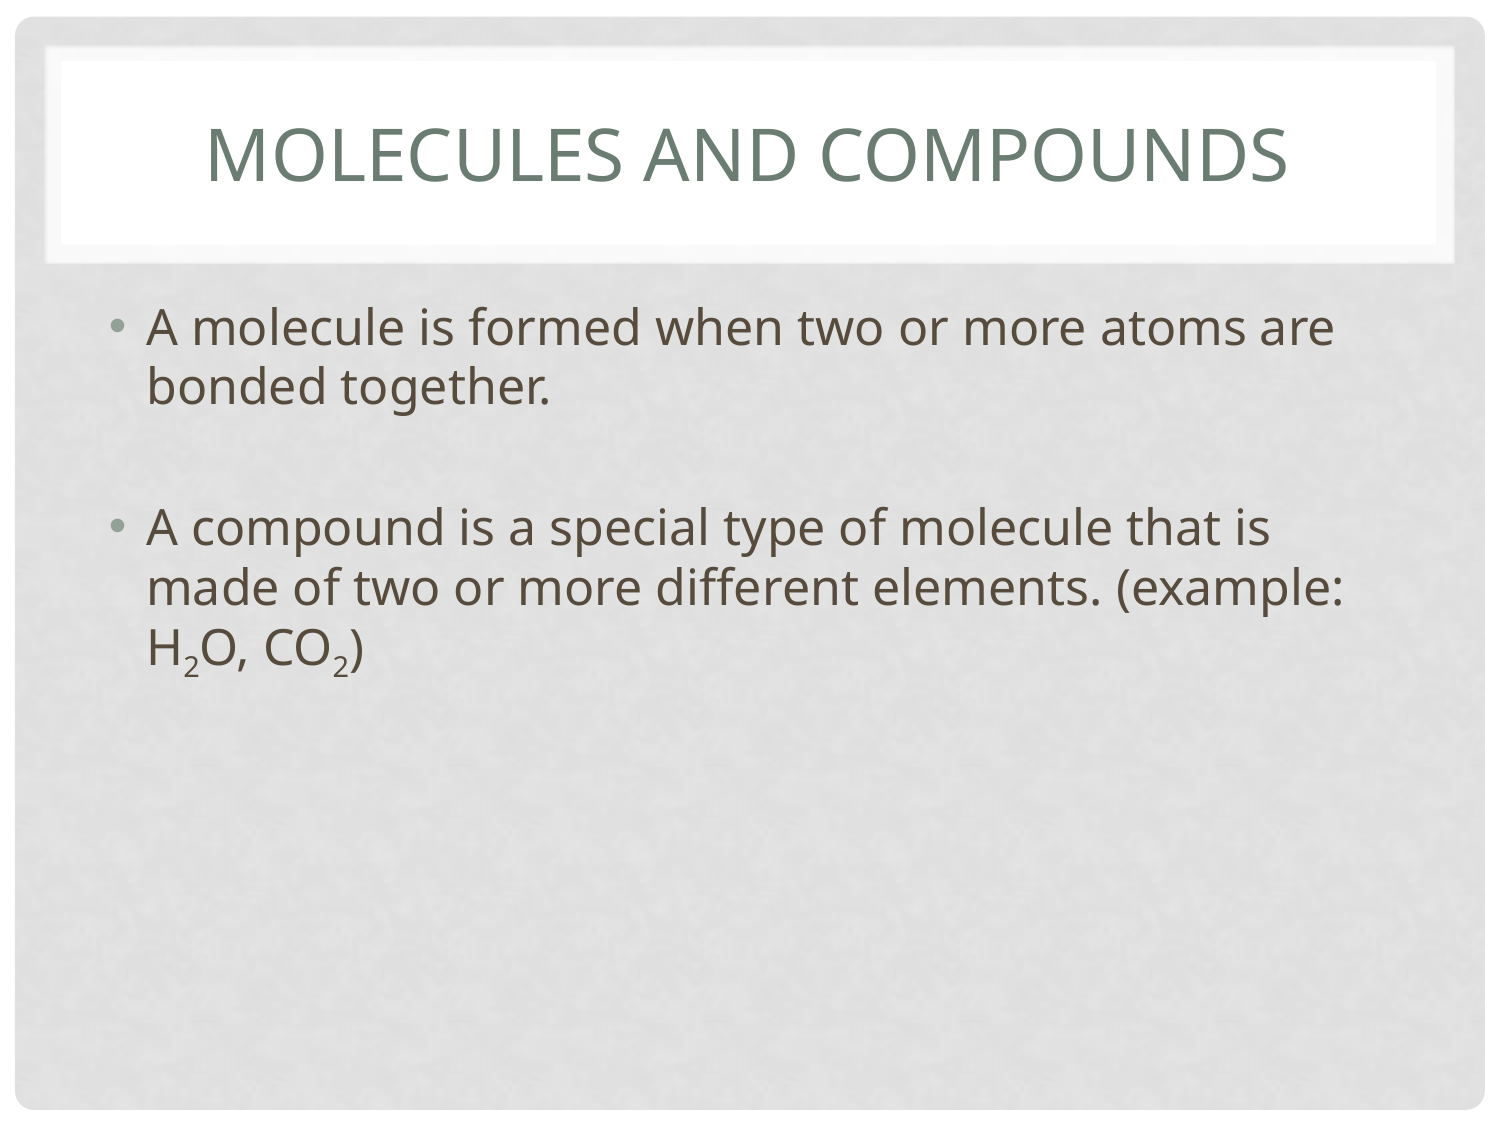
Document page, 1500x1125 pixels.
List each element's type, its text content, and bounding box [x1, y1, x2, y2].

list A molecule is formed when two or more atoms are bonded together. A compound is a special type of molecule that is made of two or more different elements. (example: H2O, CO2) [75, 287, 1425, 1005]
title Molecules and compounds [69, 66, 1425, 238]
